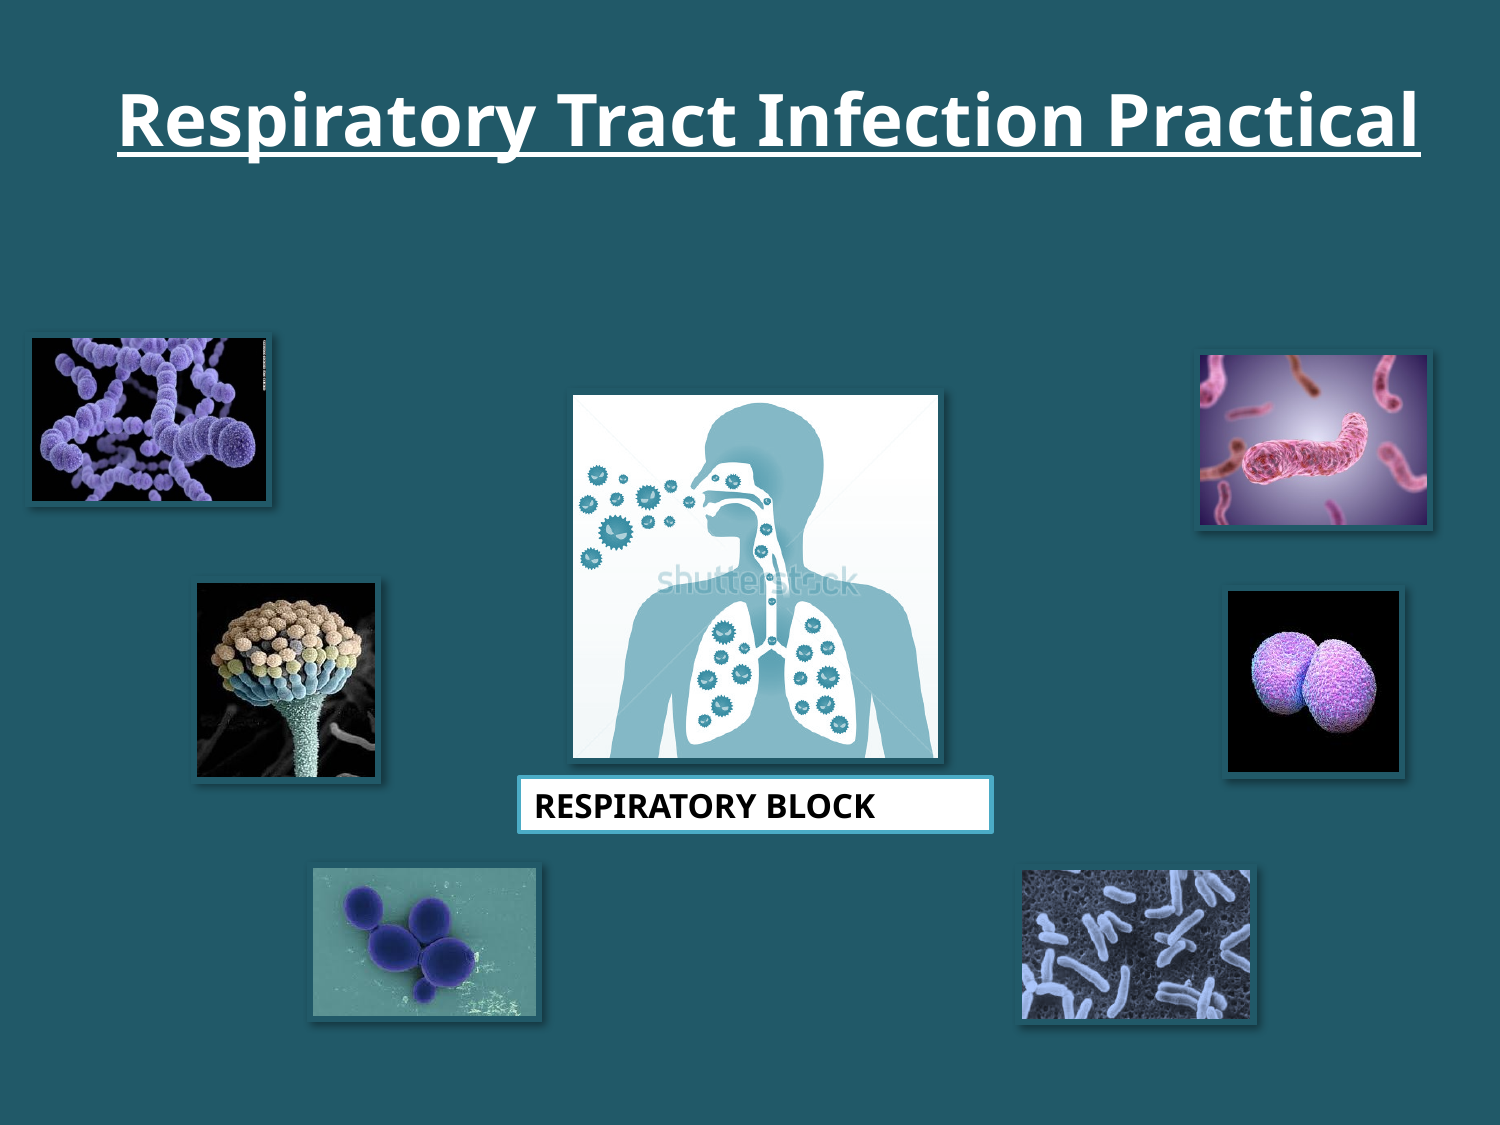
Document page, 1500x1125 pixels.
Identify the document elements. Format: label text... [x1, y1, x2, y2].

picture [31, 337, 266, 501]
picture [1021, 870, 1251, 1019]
title Respiratory Tract Infection Practical [73, 64, 1465, 316]
picture [197, 582, 376, 778]
picture [1199, 354, 1428, 525]
text_box RESPIRATORY BLOCK [517, 775, 994, 834]
picture [572, 394, 939, 758]
picture [312, 867, 536, 1017]
picture [1227, 590, 1400, 773]
